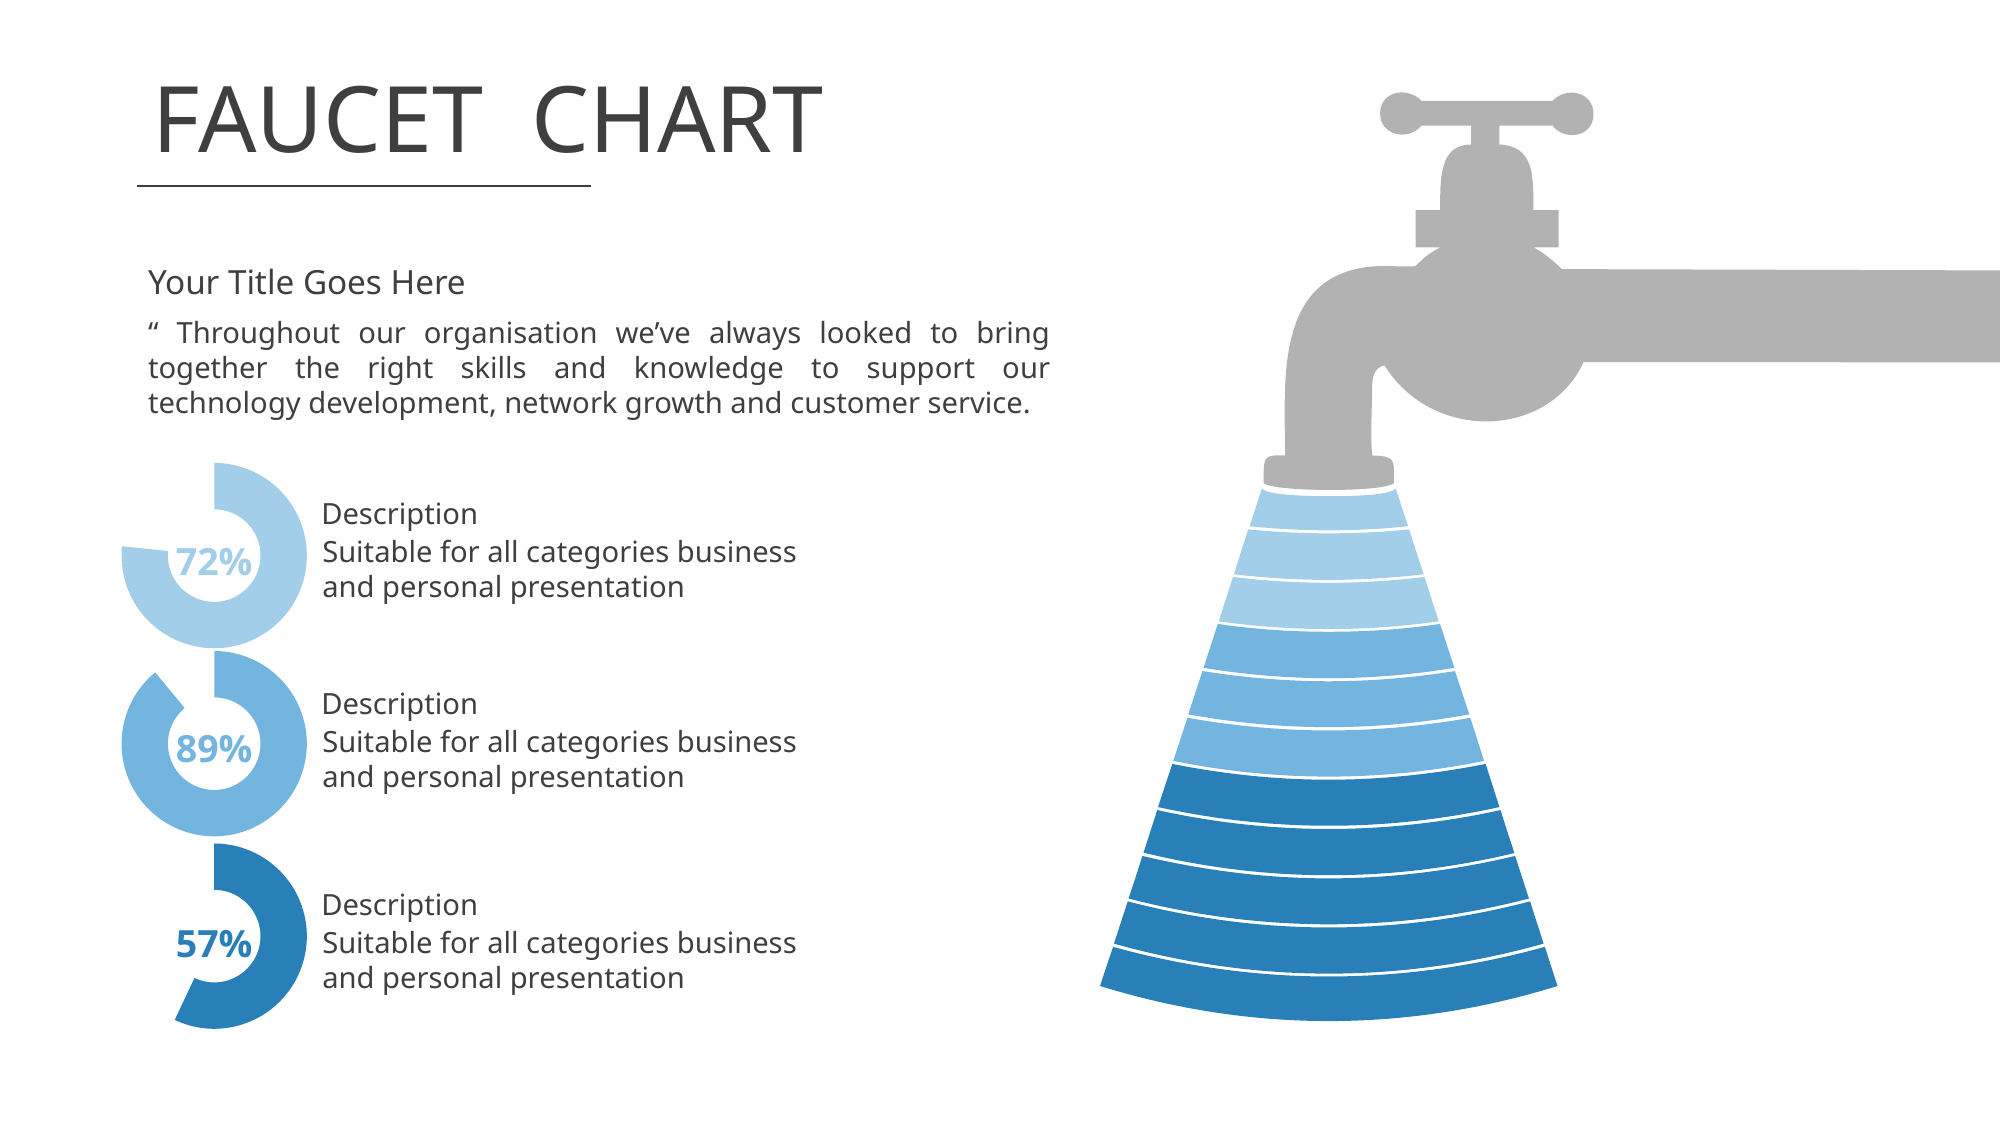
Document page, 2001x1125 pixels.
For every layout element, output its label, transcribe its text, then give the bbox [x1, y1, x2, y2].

text_box [1233, 529, 1424, 580]
text_box Description [359, 879, 493, 917]
text_box [1113, 901, 1544, 974]
text_box [1218, 576, 1439, 630]
text_box [1173, 717, 1485, 777]
text_box Suitable for all categories business and personal presentation [359, 917, 842, 1002]
text_box [1100, 946, 1558, 1022]
text_box [1143, 810, 1515, 876]
text_box “ Throughout our organisation we’ve always looked to bring together the right skills and knowledge to support our technology development, network growth and customer service. [133, 306, 1066, 427]
text_box [1188, 671, 1470, 728]
text_box [1158, 763, 1500, 826]
text_box [1128, 855, 1529, 925]
text_box [1203, 623, 1455, 679]
text_box Description [359, 677, 493, 715]
text_box Description [359, 487, 493, 525]
title FAUCET CHART [137, 59, 1863, 186]
text_box Suitable for all categories business and personal presentation [359, 715, 842, 801]
text_box [1263, 92, 2000, 490]
text_box Suitable for all categories business and personal presentation [359, 525, 842, 611]
text_box Your Title Goes Here [133, 254, 709, 306]
text_box [1249, 487, 1409, 531]
chart [69, 459, 359, 1033]
